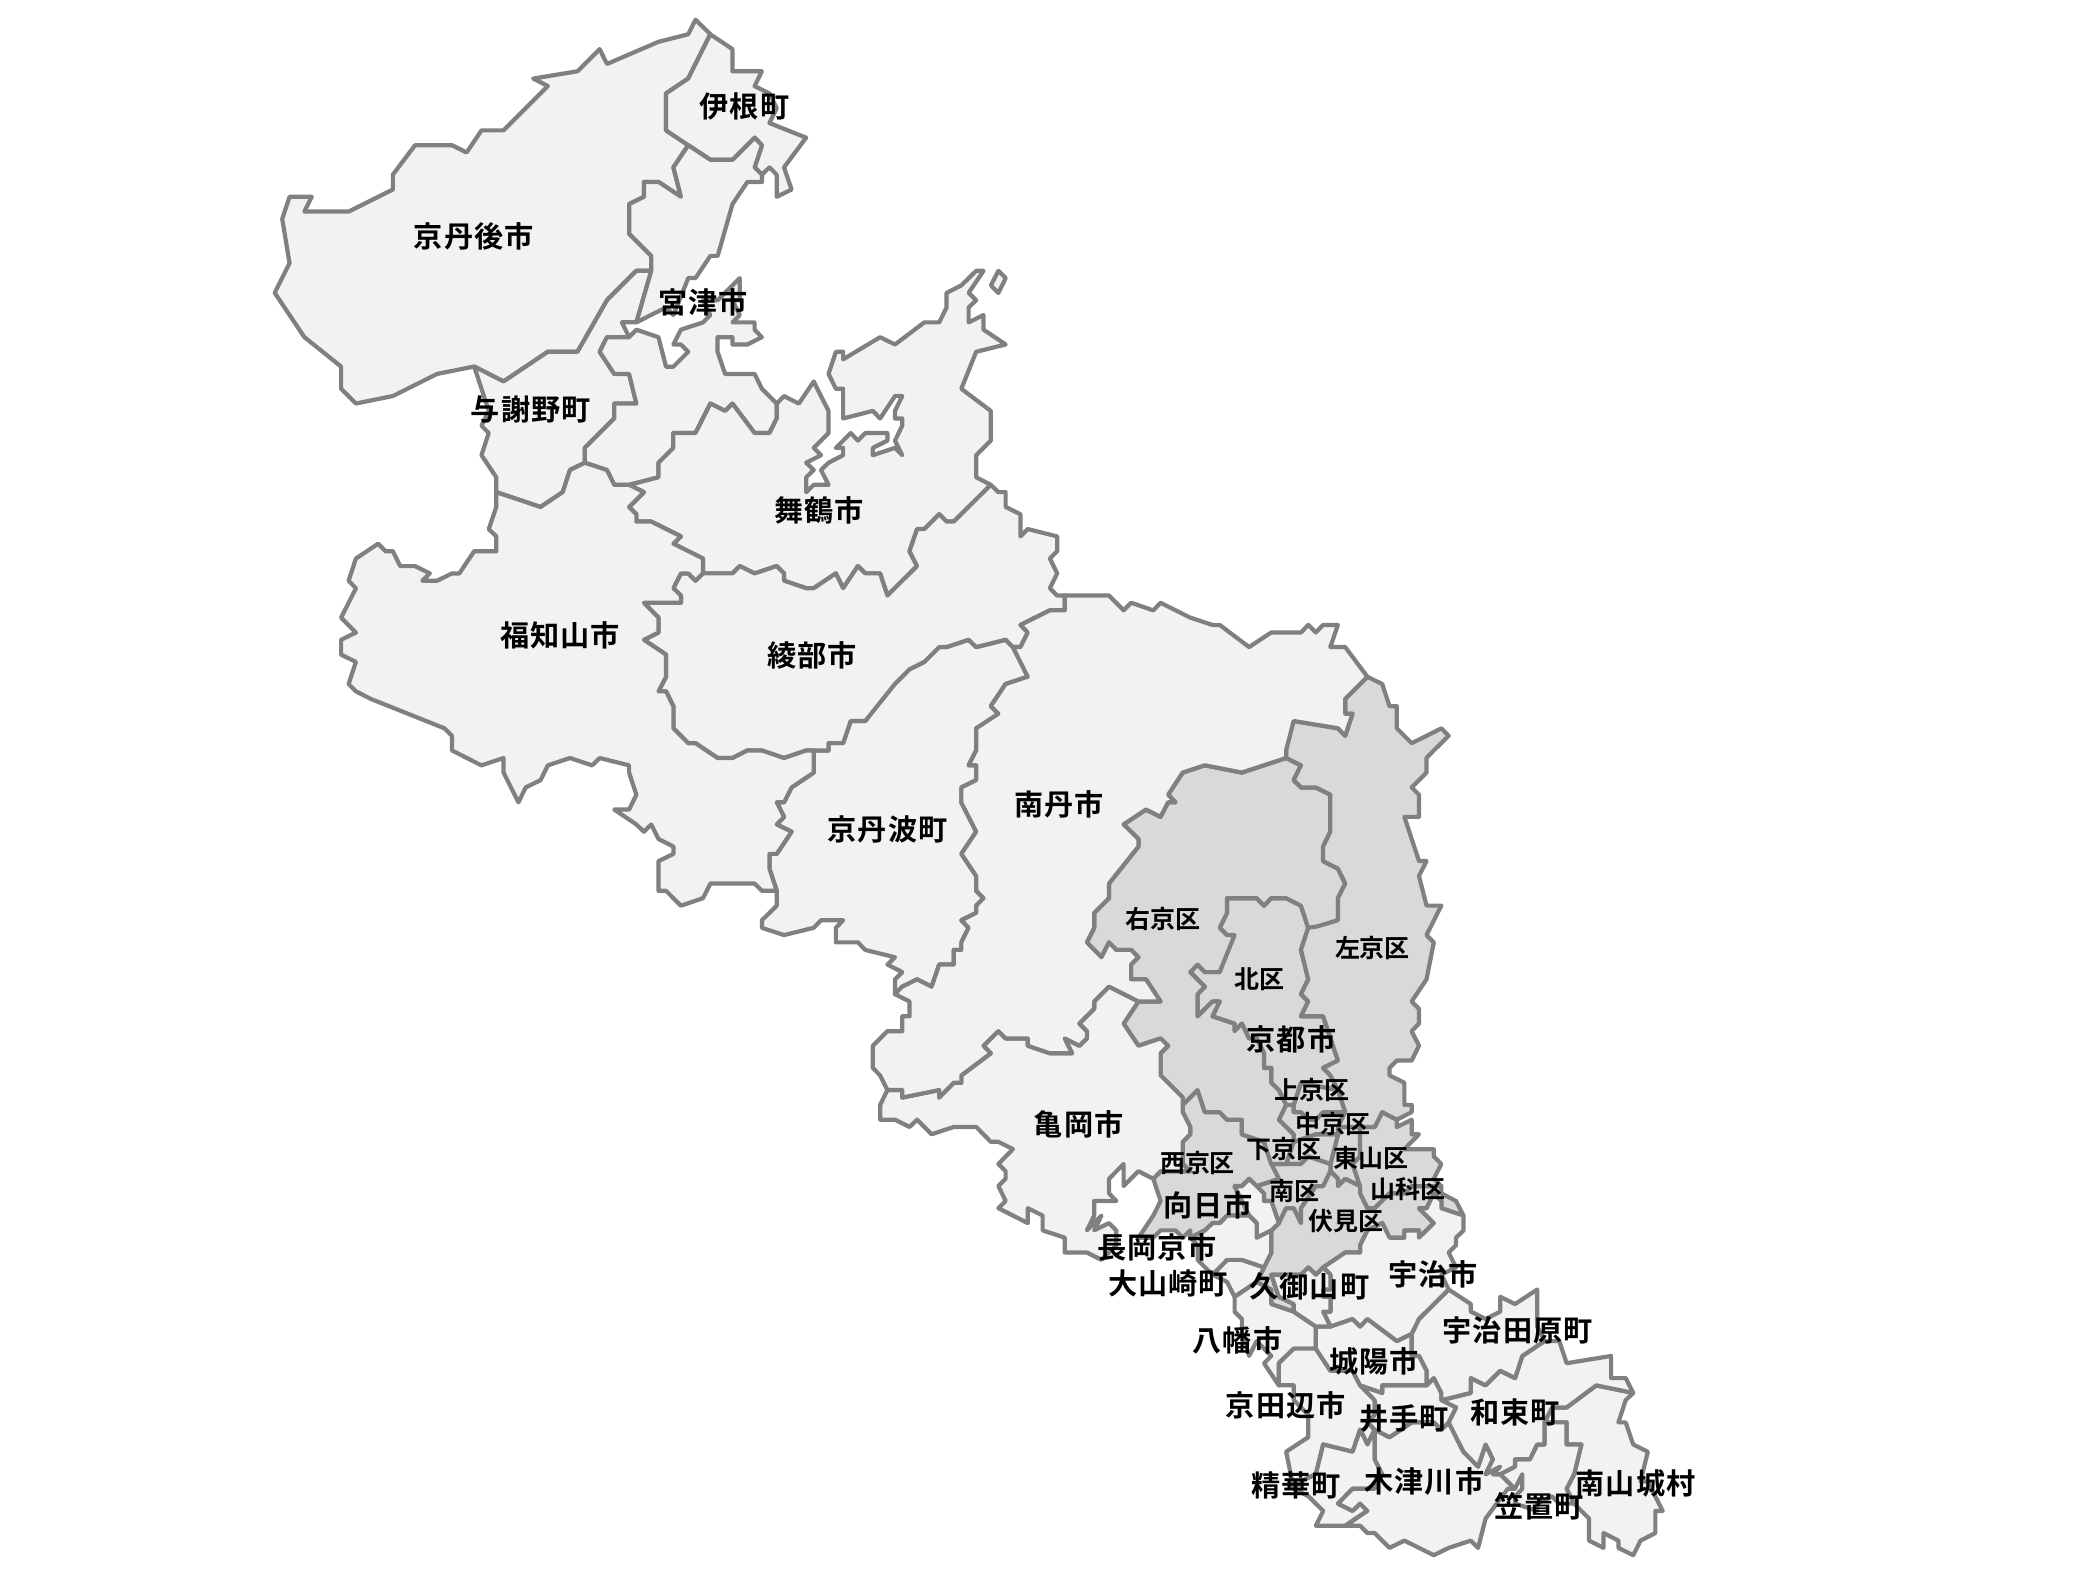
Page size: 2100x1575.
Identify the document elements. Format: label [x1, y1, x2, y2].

text_box [274, 19, 1712, 1556]
